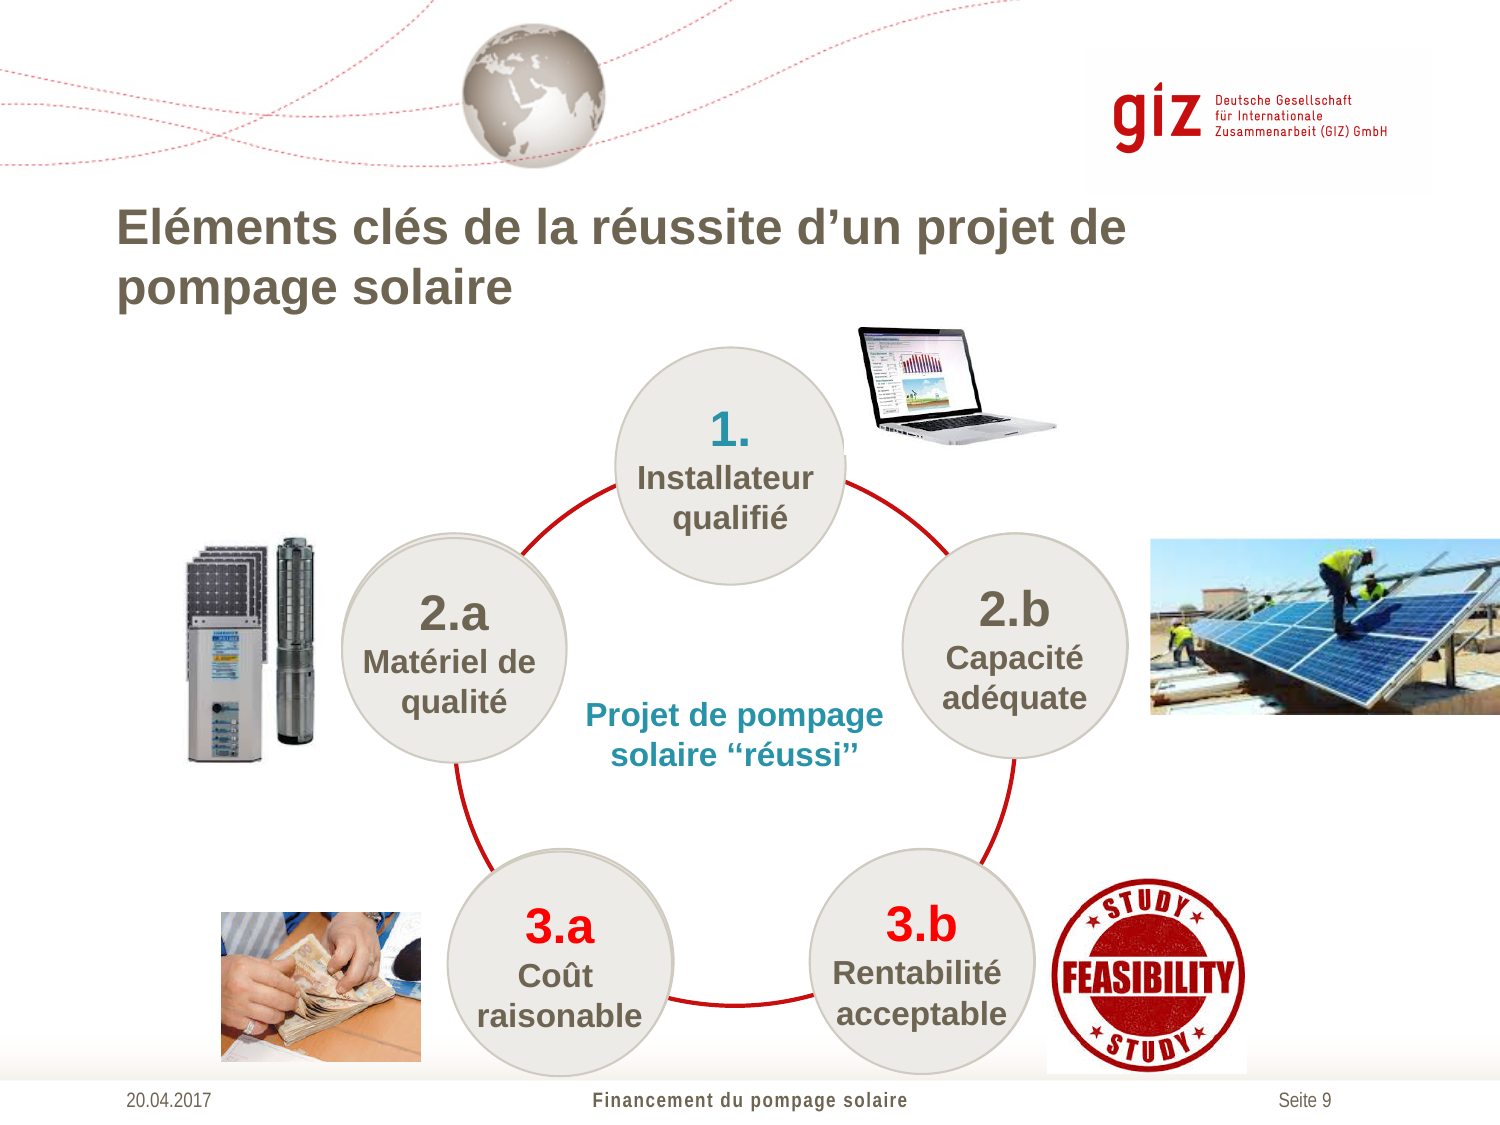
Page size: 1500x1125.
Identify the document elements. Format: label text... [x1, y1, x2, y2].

picture [0, 878, 1500, 1081]
text_box 2.a Coût raisonable [343, 533, 566, 632]
text_box Projet de pompage solaire ‘‘réussi’’ [453, 479, 1017, 1008]
picture [1149, 535, 1500, 715]
picture [0, 0, 1063, 192]
text_box 2.a Matériel de qualité [342, 538, 567, 763]
text_box 3.a Matériel de qualité [473, 848, 674, 993]
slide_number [111, 1079, 325, 1121]
text_box 3.b Rentabilité acceptable [809, 849, 1035, 1074]
text_box 3.a Coût raisonable [447, 851, 673, 1077]
title Eléments clés de la réussite d’un projet de pompage solaire [100, 187, 1377, 289]
footer Financement du pompage solaire [469, 1079, 1031, 1121]
picture [1085, 49, 1432, 194]
text_box 2.b Capacité adéquate [902, 533, 1128, 759]
picture [176, 531, 324, 770]
text_box 1. Installateur qualifié [615, 347, 846, 585]
picture [844, 319, 1064, 455]
